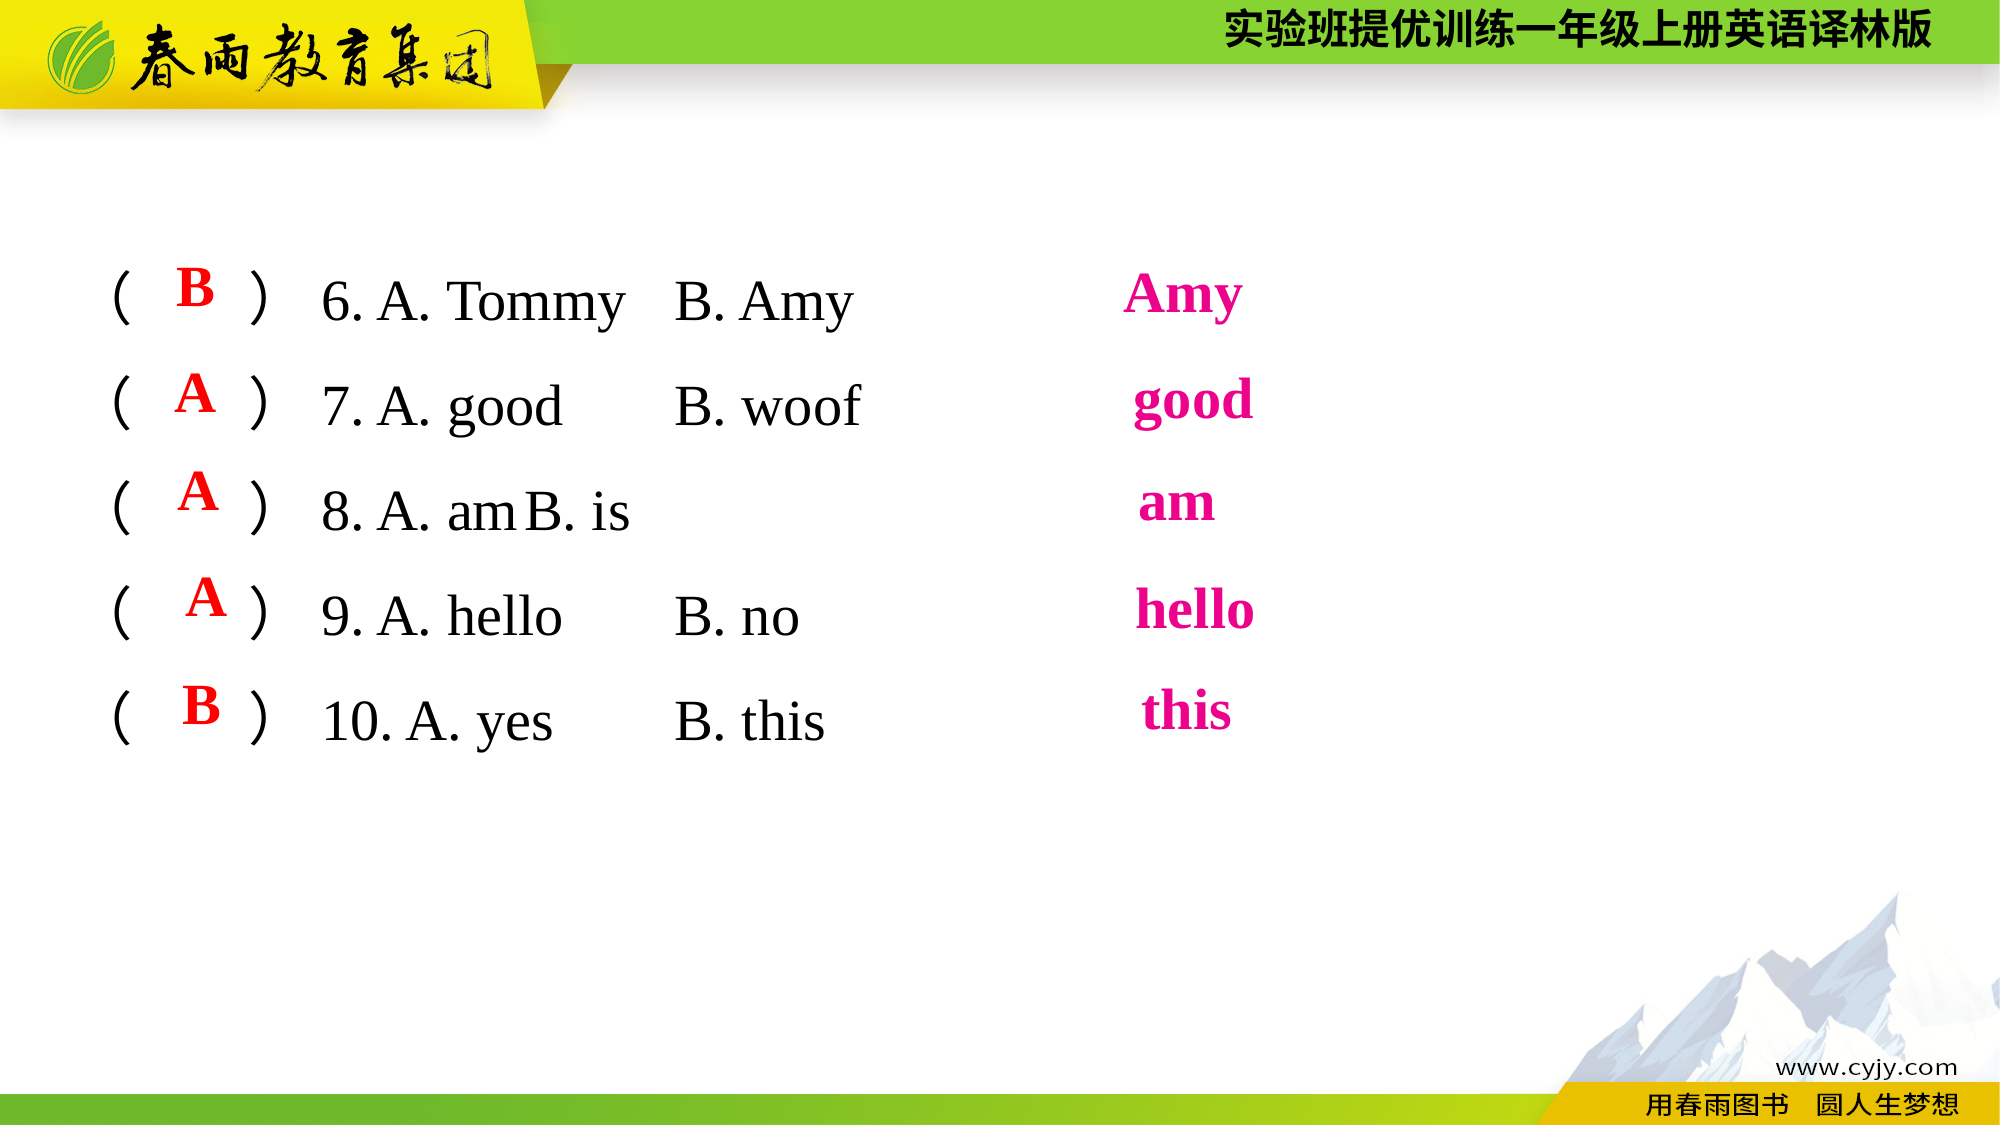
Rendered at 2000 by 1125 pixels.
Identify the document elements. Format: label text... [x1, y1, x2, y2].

list （ ）6. A. Tommy B. Amy （ ）7. A. good B. woof （ ）8. A. am B. is （ ）9. A. hello B. no （ ）10. A. yes B. this [59, 219, 1944, 752]
text_box this [1126, 663, 1248, 749]
text_box B [161, 240, 231, 326]
text_box hello [1120, 562, 1271, 648]
text_box Amy [1109, 246, 1259, 332]
text_box good [1118, 352, 1269, 438]
picture [0, 0, 2000, 1125]
text_box A [170, 550, 257, 636]
text_box B [167, 658, 251, 744]
text_box A [159, 347, 232, 432]
text_box A [162, 444, 249, 530]
text_box am [1123, 454, 1242, 562]
